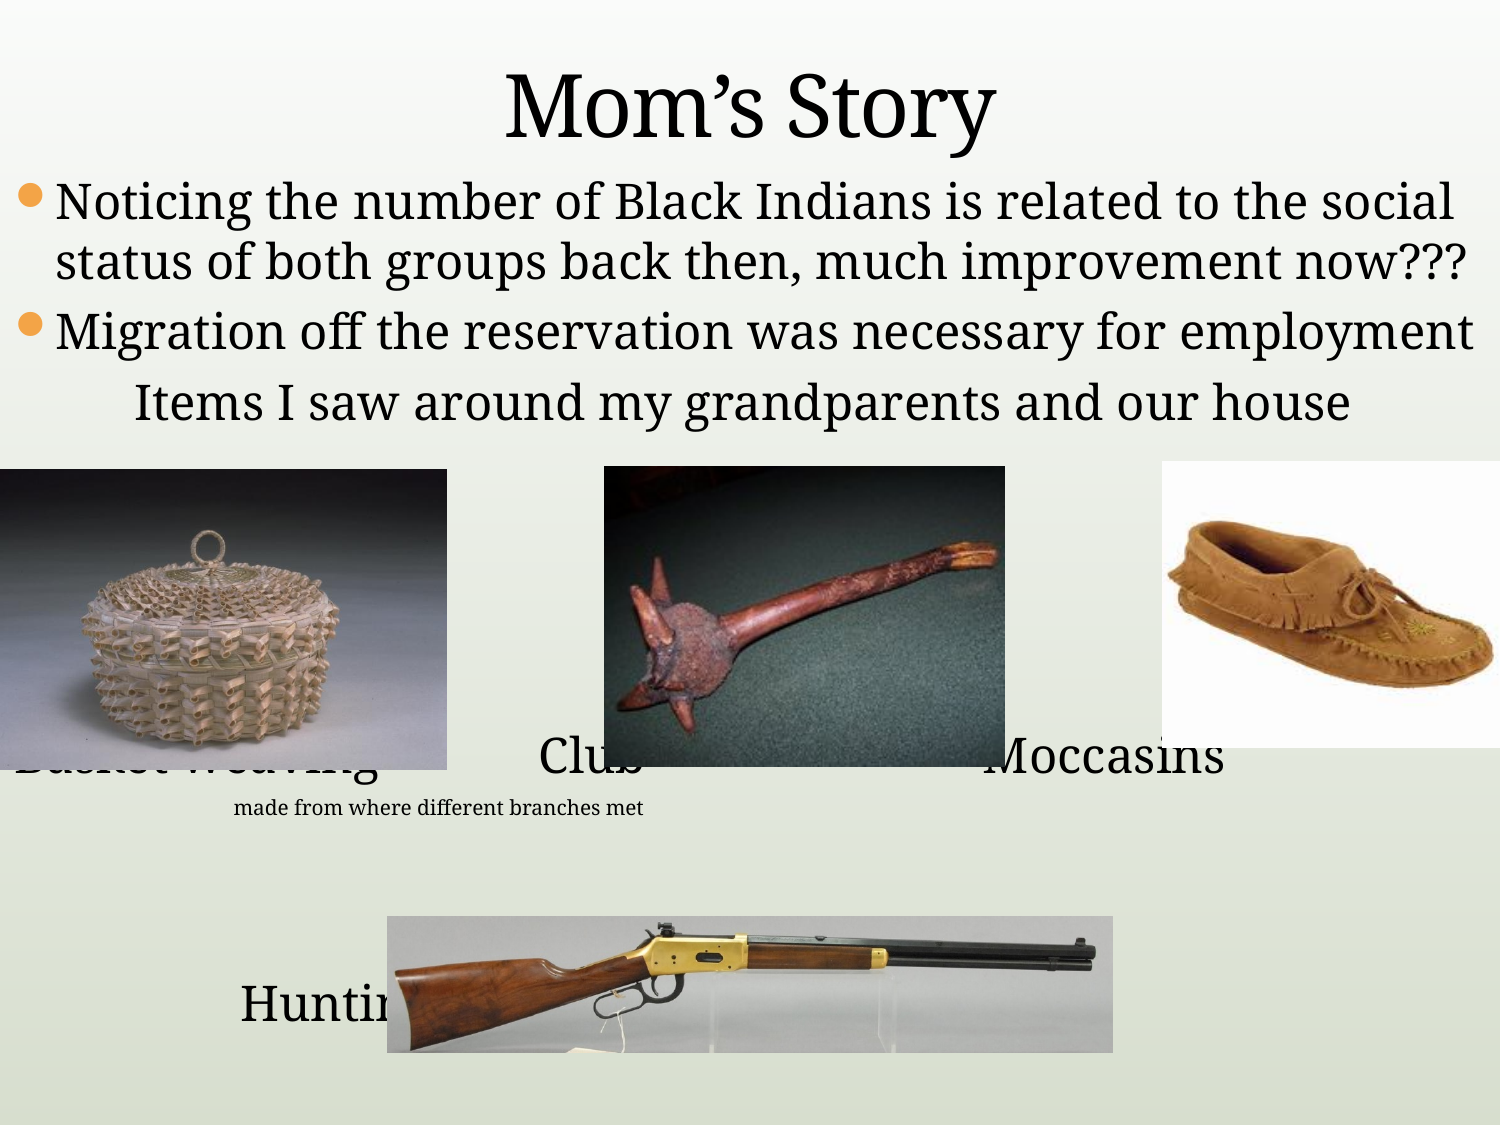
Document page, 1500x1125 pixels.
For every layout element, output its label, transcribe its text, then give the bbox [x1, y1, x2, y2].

list Noticing the number of Black Indians is related to the social status of both groups back then, much improvement now??? Migration off the reservation was necessary for employment Items I saw around my grandparents and our house Basket weaving Club Moccasins made from where different branches met Hunting Rifle [0, 163, 1500, 1125]
title Mom’s Story [74, 24, 1425, 163]
picture [604, 466, 1005, 767]
picture [1162, 461, 1500, 748]
picture [387, 916, 1113, 1053]
picture [0, 469, 447, 770]
